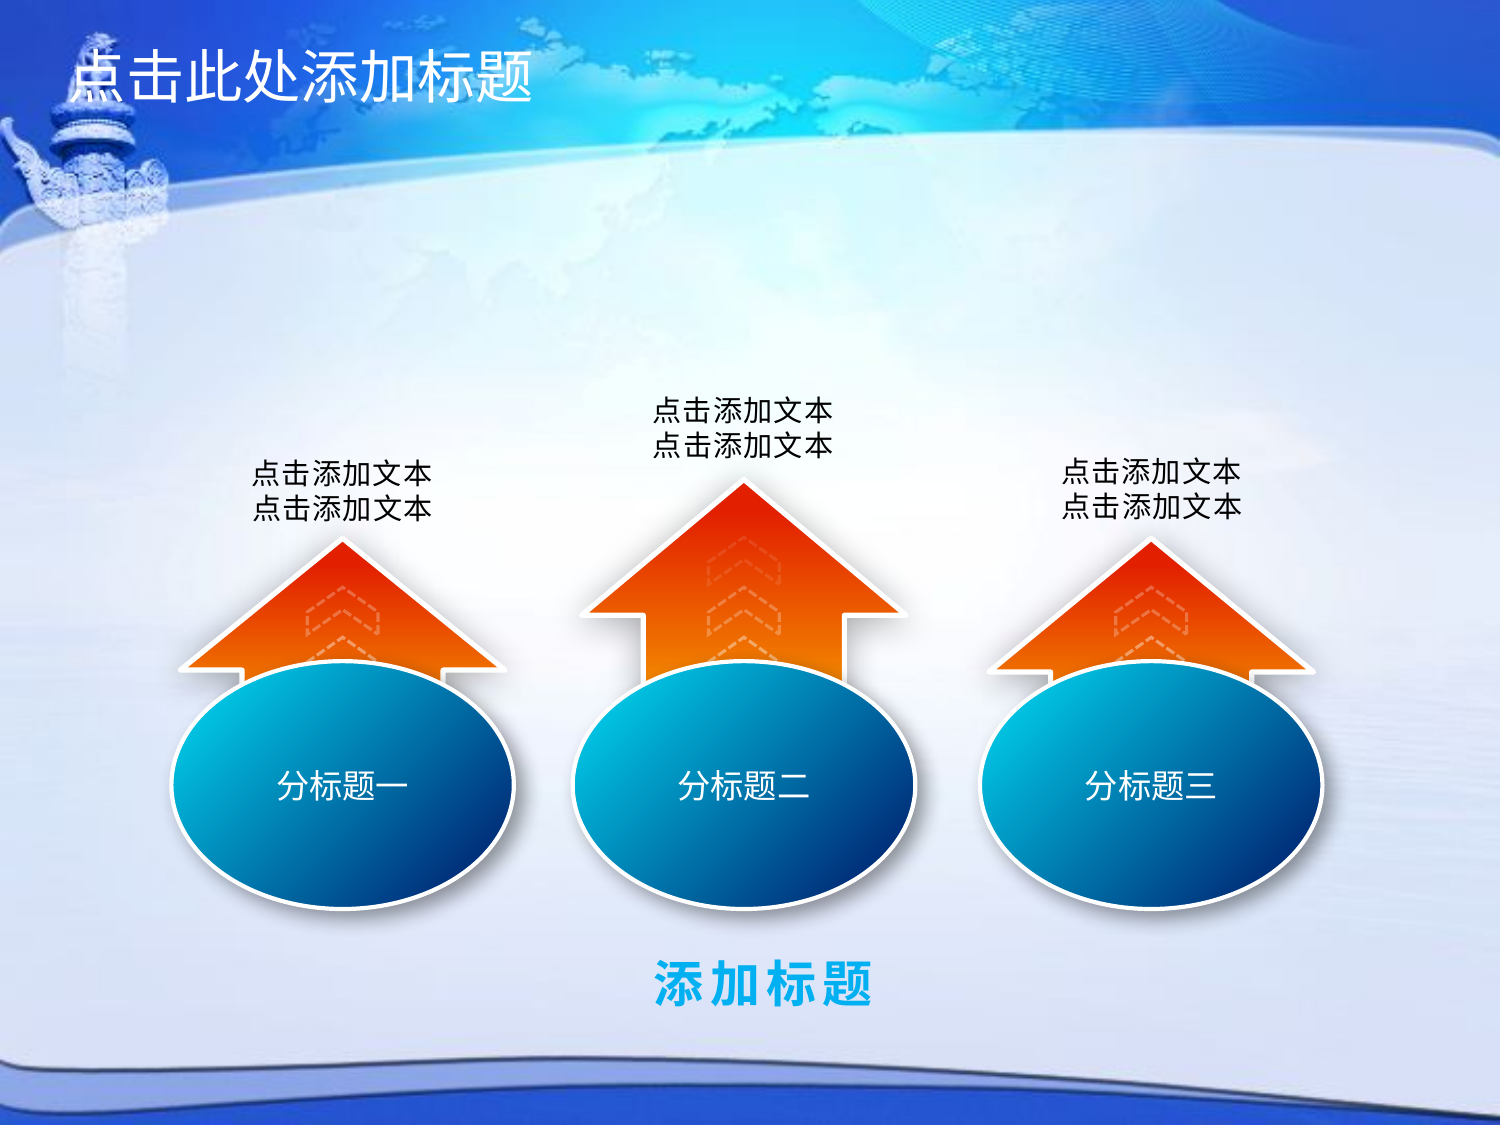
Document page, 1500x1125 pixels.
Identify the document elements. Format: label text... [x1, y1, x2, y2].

text_box 点击此处添加标题 [53, 33, 845, 118]
text_box 添加标题 [395, 945, 1131, 1021]
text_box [957, 501, 1362, 733]
text_box 点击添加文本点击添加文本 [225, 448, 460, 499]
text_box 点击添加文本点击添加文本 [1034, 446, 1270, 499]
text_box 点击添加文本点击添加文本 [626, 385, 861, 440]
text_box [133, 501, 553, 853]
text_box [153, 728, 549, 918]
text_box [535, 442, 954, 735]
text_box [555, 728, 950, 918]
picture [0, 0, 1500, 1125]
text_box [962, 728, 1357, 918]
